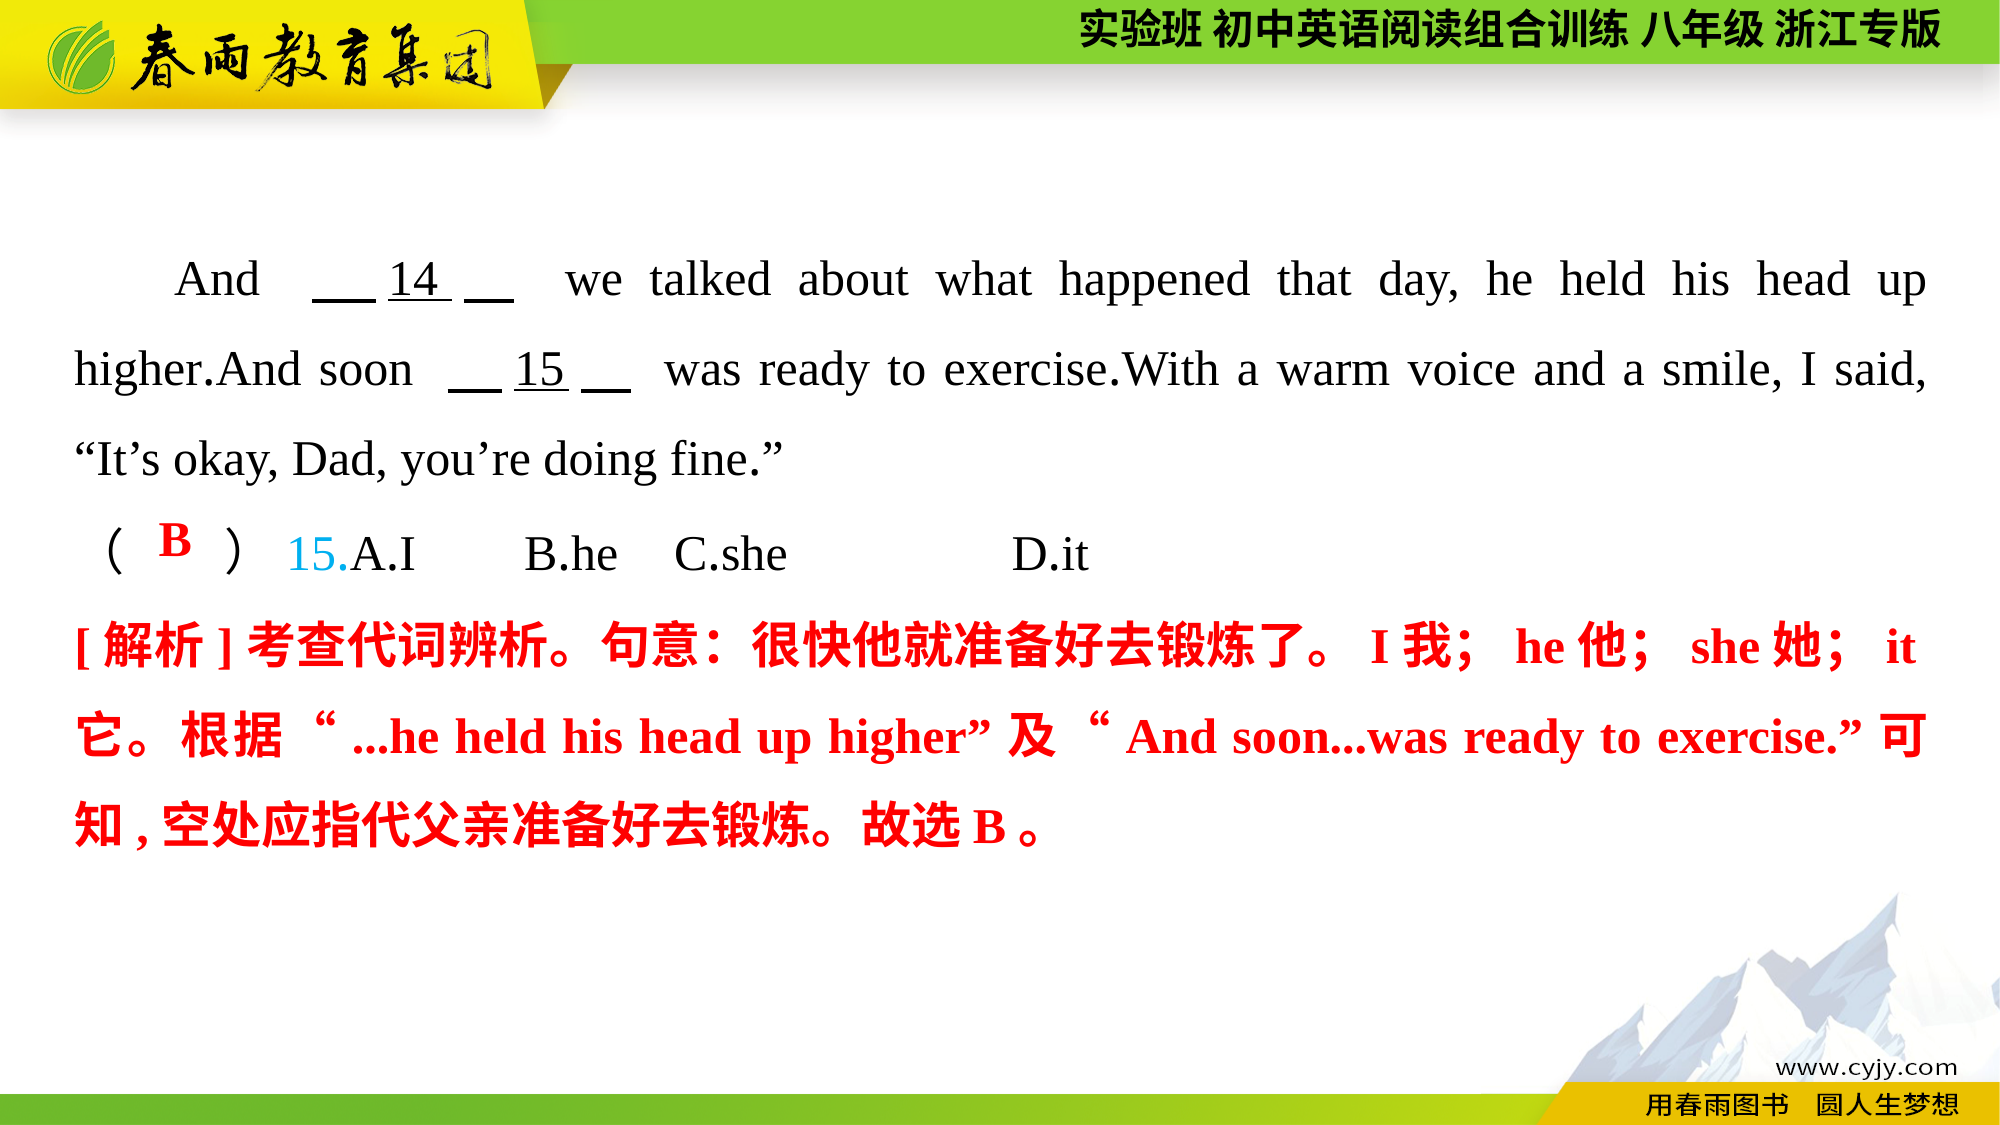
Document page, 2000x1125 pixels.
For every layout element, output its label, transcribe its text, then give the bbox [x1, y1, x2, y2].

list And 14 we talked about what happened that day, he held his head up higher.And soon 15 was ready to exercise.With a warm voice and a smile, I said, “It’s okay, Dad, you’re doing fine.” [59, 208, 1944, 485]
text_box B [143, 498, 207, 574]
picture [0, 0, 2000, 1125]
text_box （ ）15.A.I B.he C.she D.it [59, 485, 1944, 588]
text_box [解析]考查代词辨析。句意：很快他就准备好去锻炼了。I我；he他；she她；it它。根据“...he held his head up higher”及“And soon...was ready to exercise.”可知,空处应指代父亲准备好去锻炼。故选B。 [59, 588, 1944, 861]
